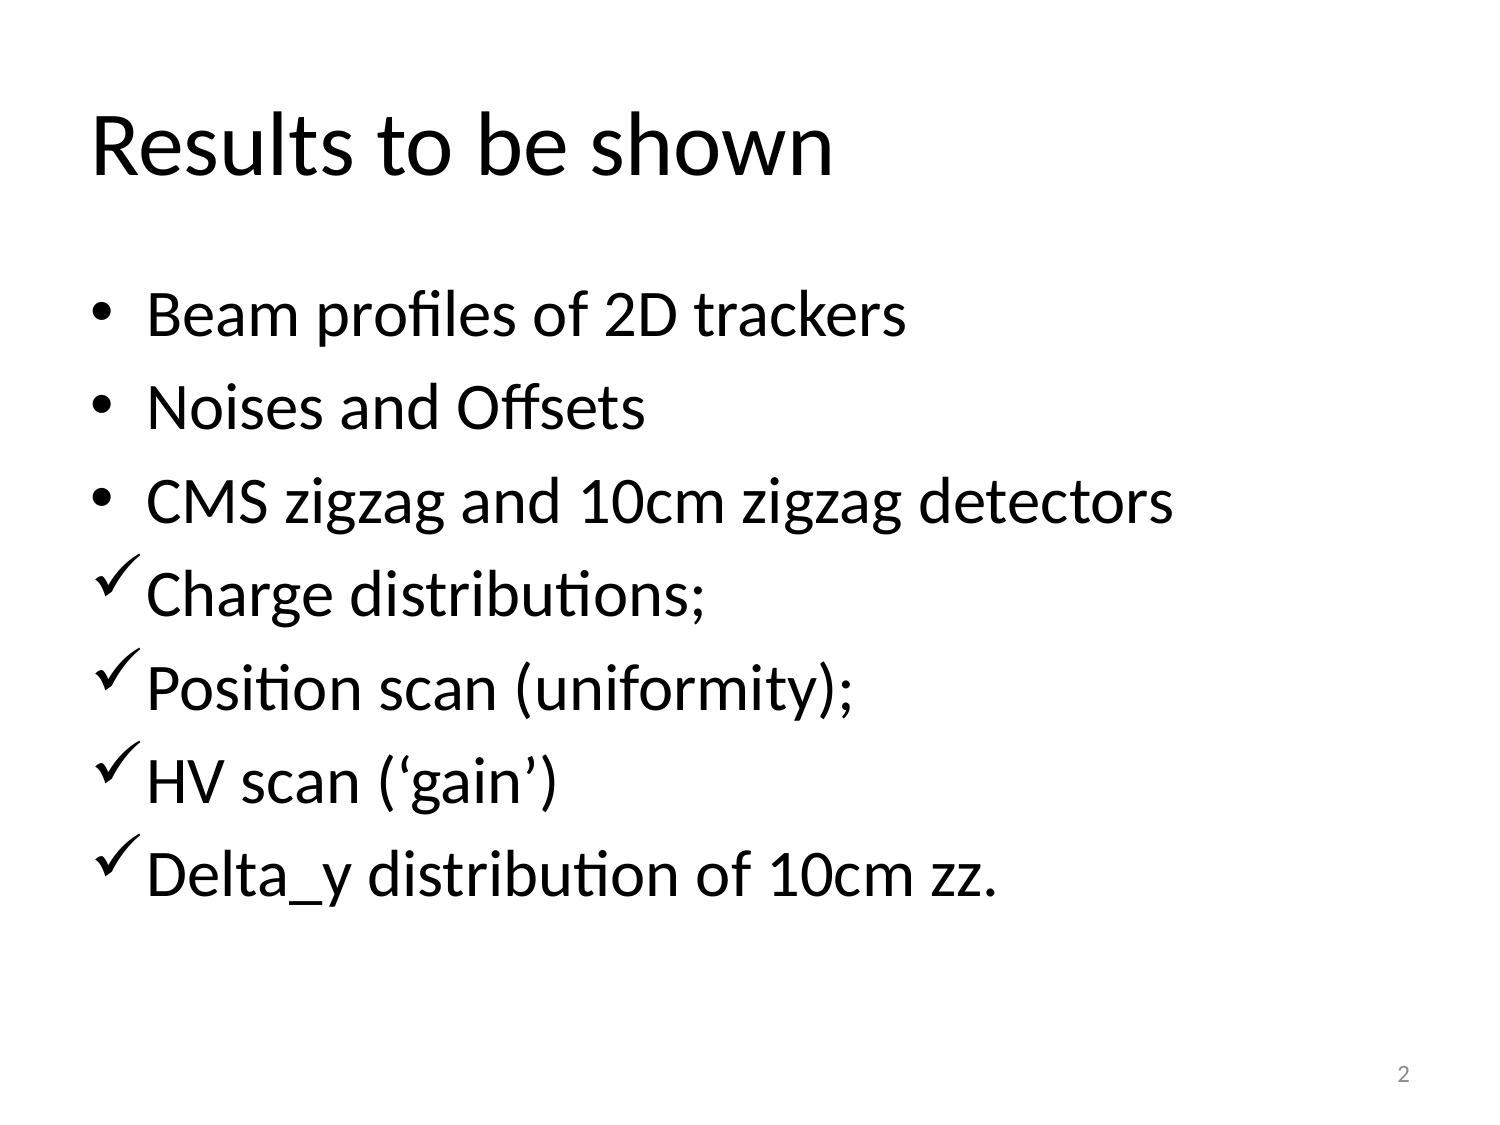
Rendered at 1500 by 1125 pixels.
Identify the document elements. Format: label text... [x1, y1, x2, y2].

title Results to be shown [75, 45, 1425, 233]
slide_number 2 [1074, 1042, 1425, 1103]
list Beam profiles of 2D trackers Noises and Offsets CMS zigzag and 10cm zigzag detectors Charge distributions; Position scan (uniformity); HV scan (‘gain’) Delta_y distribution of 10cm zz. [75, 262, 1425, 1005]
